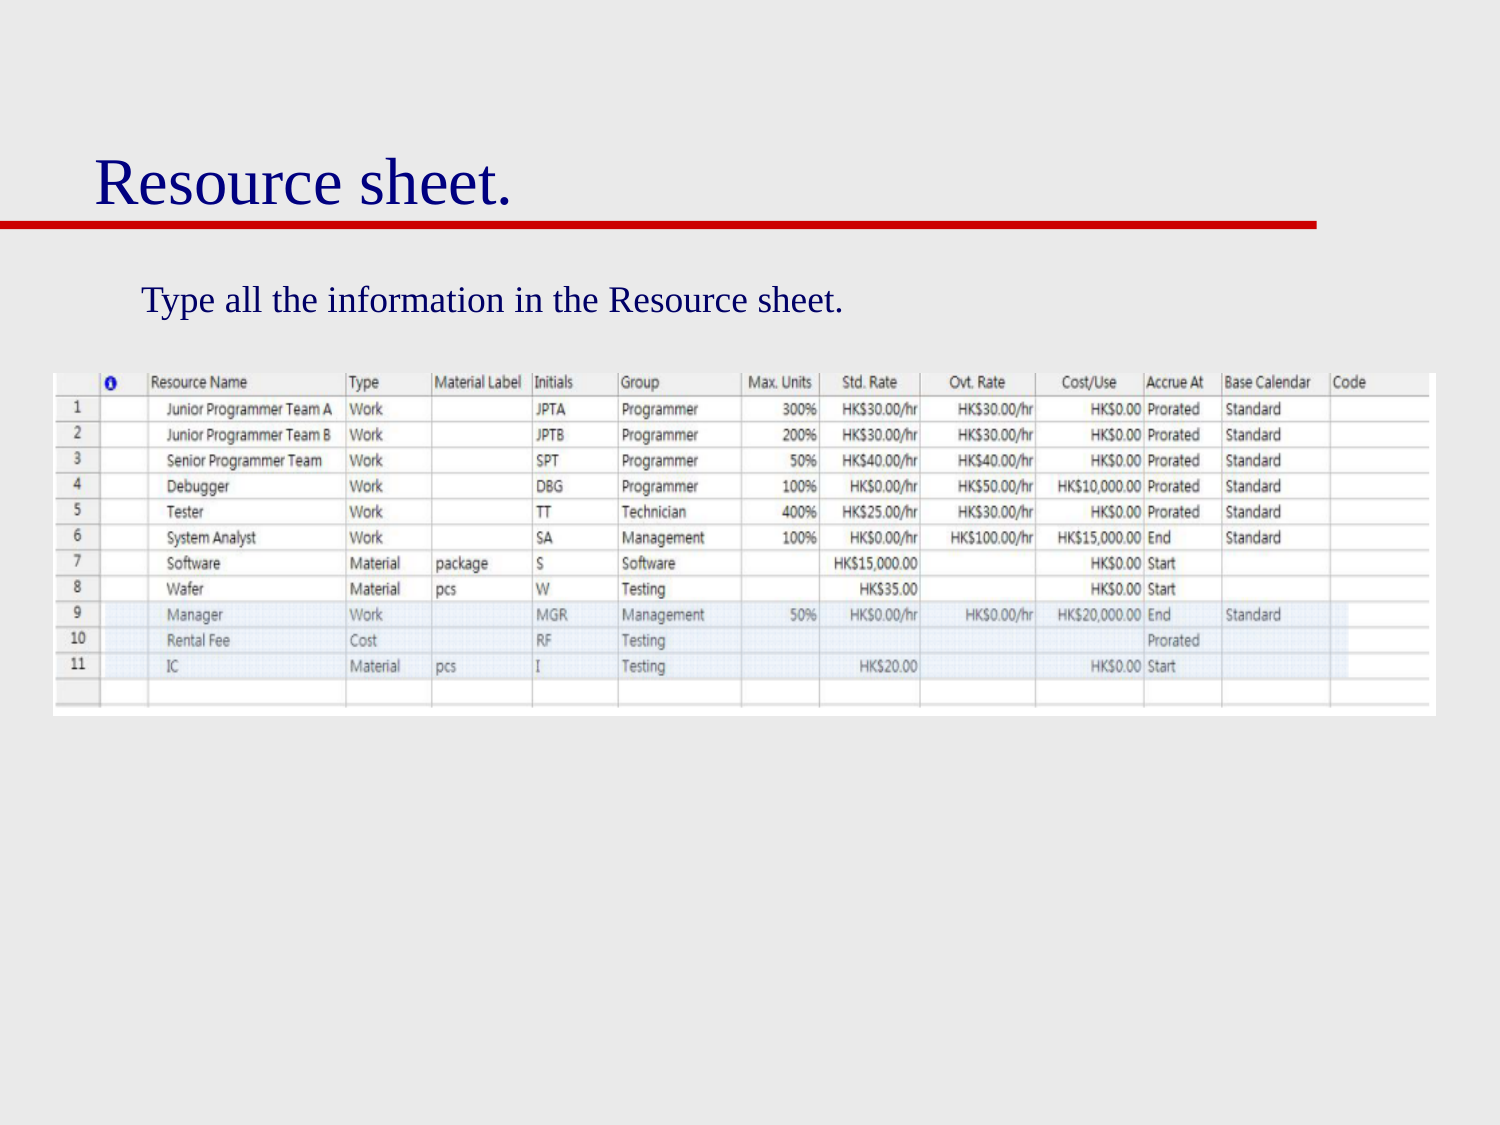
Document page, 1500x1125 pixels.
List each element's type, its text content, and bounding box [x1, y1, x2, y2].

text_box Type all the information in the Resource sheet. [126, 267, 870, 327]
title Resource sheet. [62, 43, 1338, 226]
picture [52, 373, 1436, 717]
